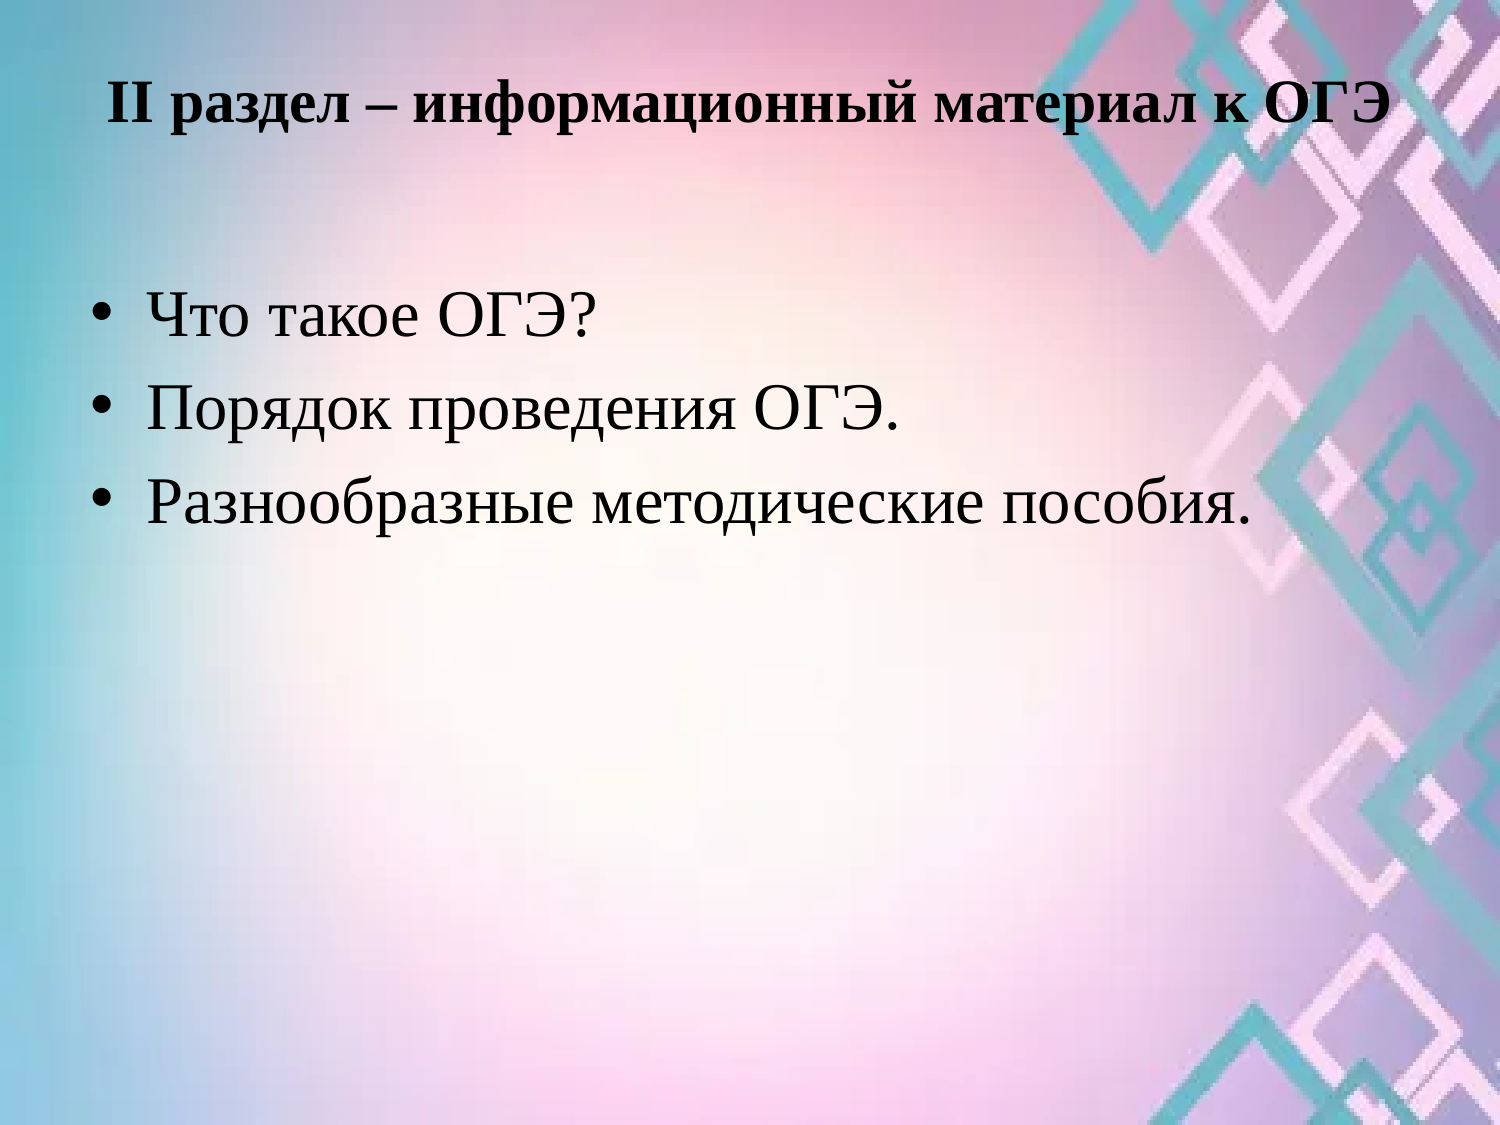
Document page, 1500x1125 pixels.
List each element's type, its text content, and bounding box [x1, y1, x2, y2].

title II раздел – информационный материал к ОГЭ [75, 45, 1425, 233]
list Что такое ОГЭ? Порядок проведения ОГЭ. Разнообразные методические пособия. [75, 262, 1425, 1005]
picture [0, 0, 1500, 1125]
